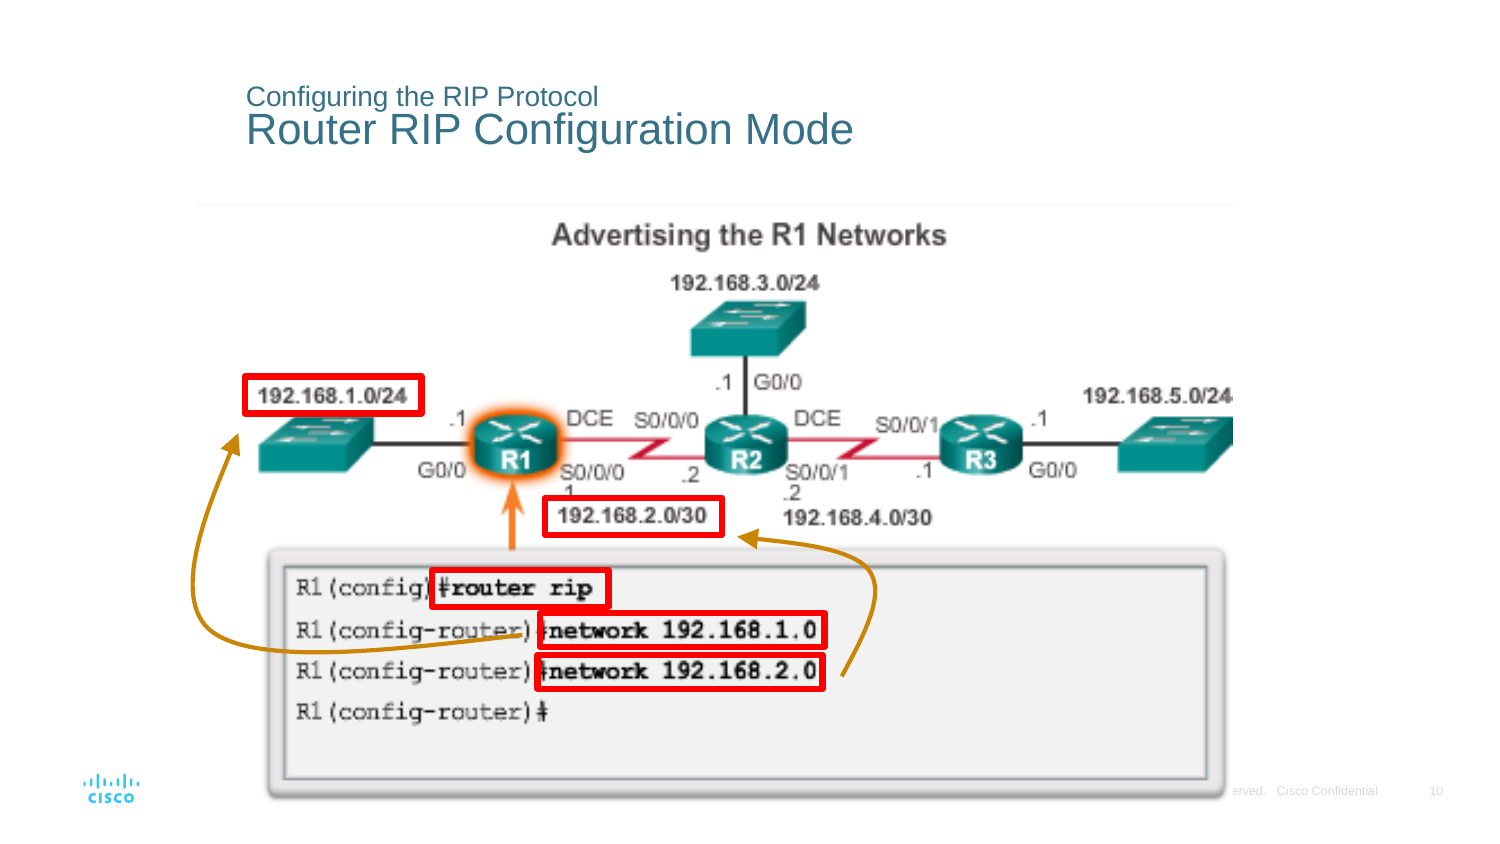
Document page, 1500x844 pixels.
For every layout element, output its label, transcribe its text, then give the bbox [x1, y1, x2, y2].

picture [196, 203, 1233, 835]
title Configuring the RIP Protocol Router RIP Configuration Mode [230, 76, 1272, 214]
